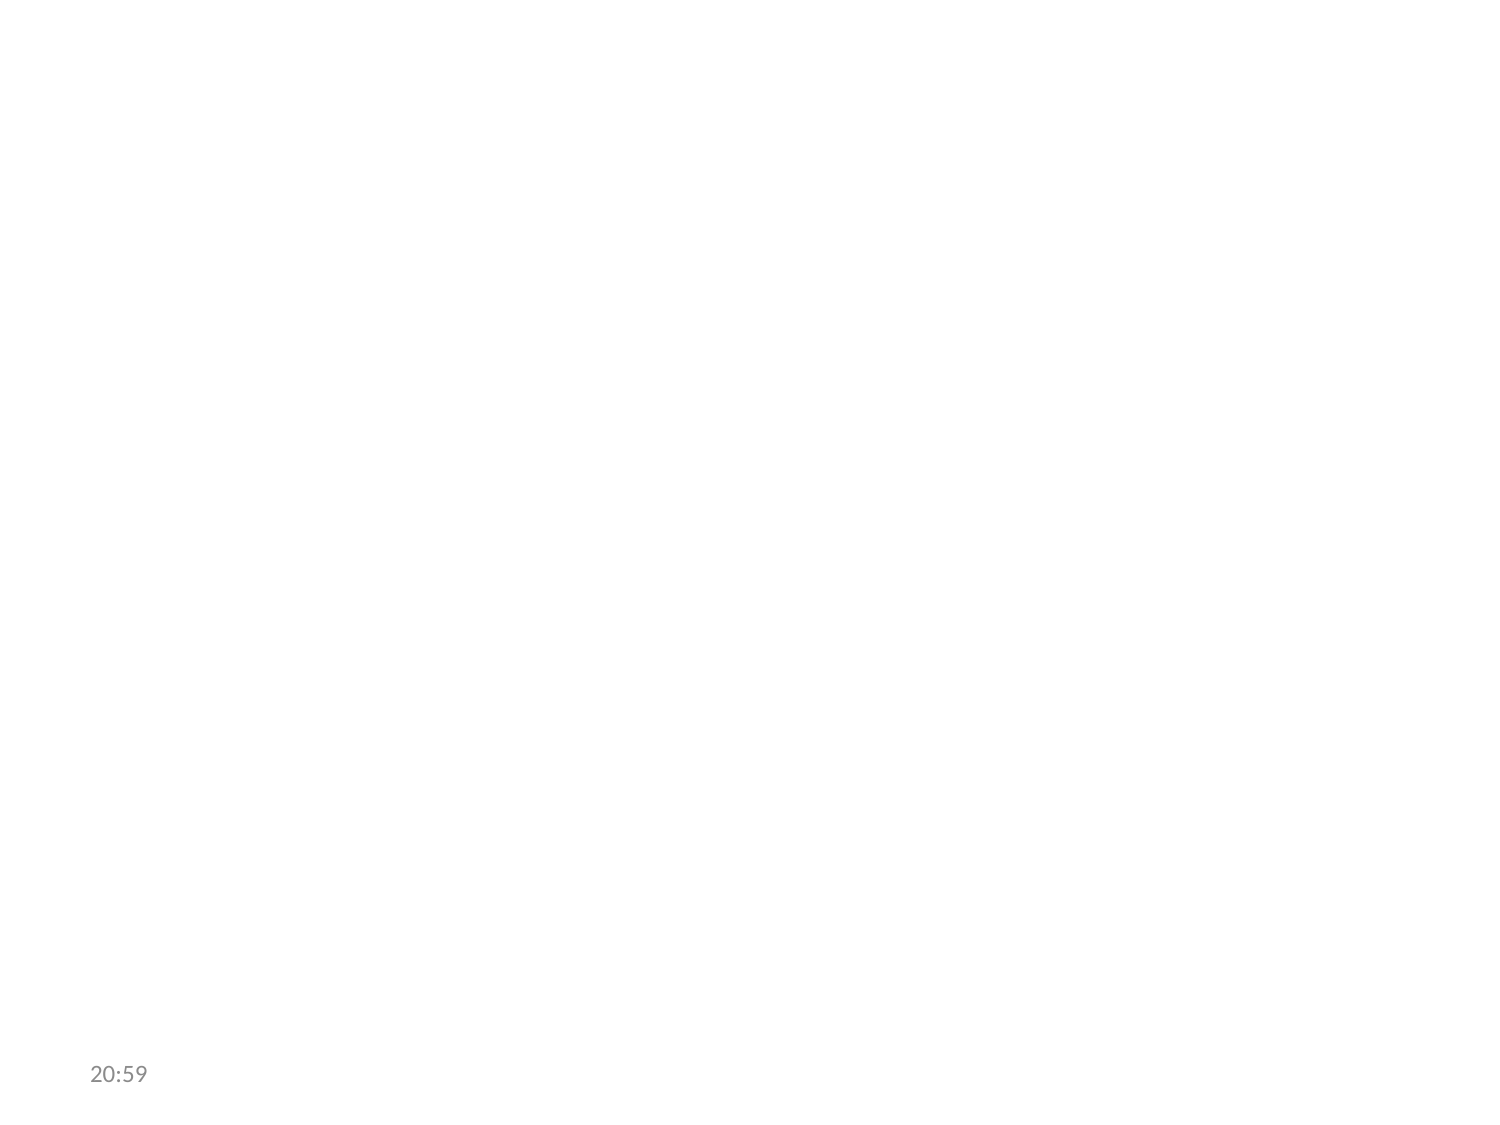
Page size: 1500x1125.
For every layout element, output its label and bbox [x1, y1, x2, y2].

slide_number [75, 1042, 425, 1103]
